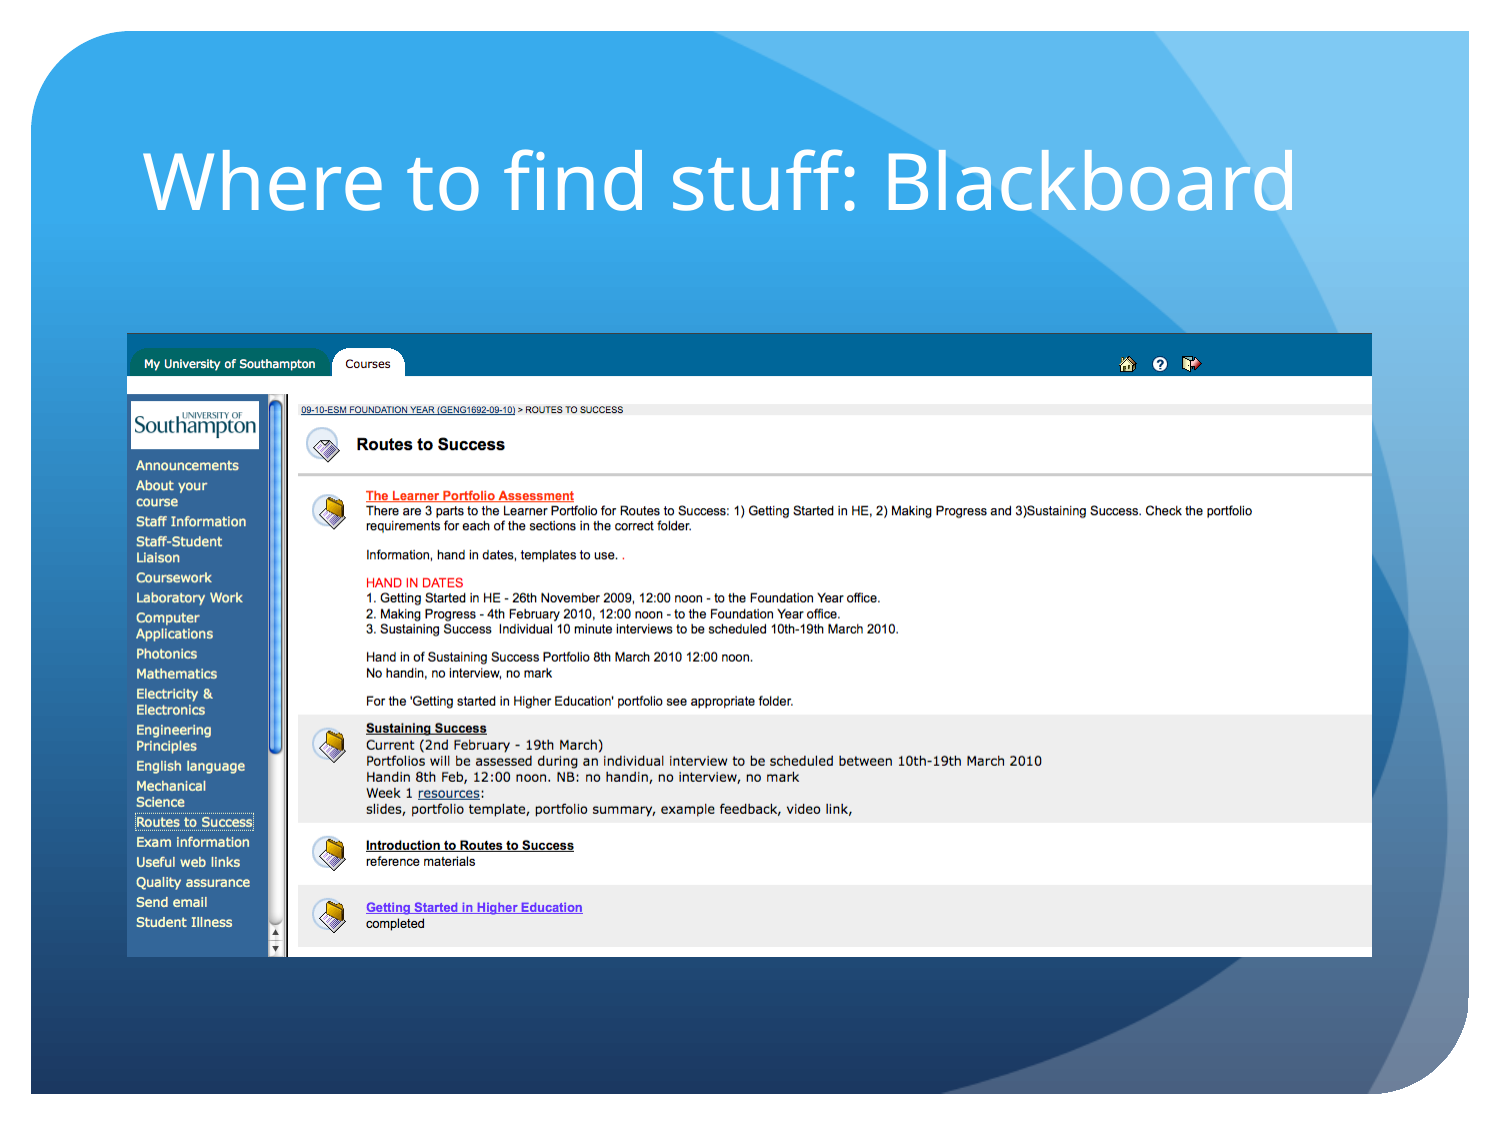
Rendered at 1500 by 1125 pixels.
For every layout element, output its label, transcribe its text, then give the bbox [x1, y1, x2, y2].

picture [24, 30, 1473, 1094]
title Where to find stuff: Blackboard [127, 62, 1372, 234]
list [127, 299, 1373, 991]
